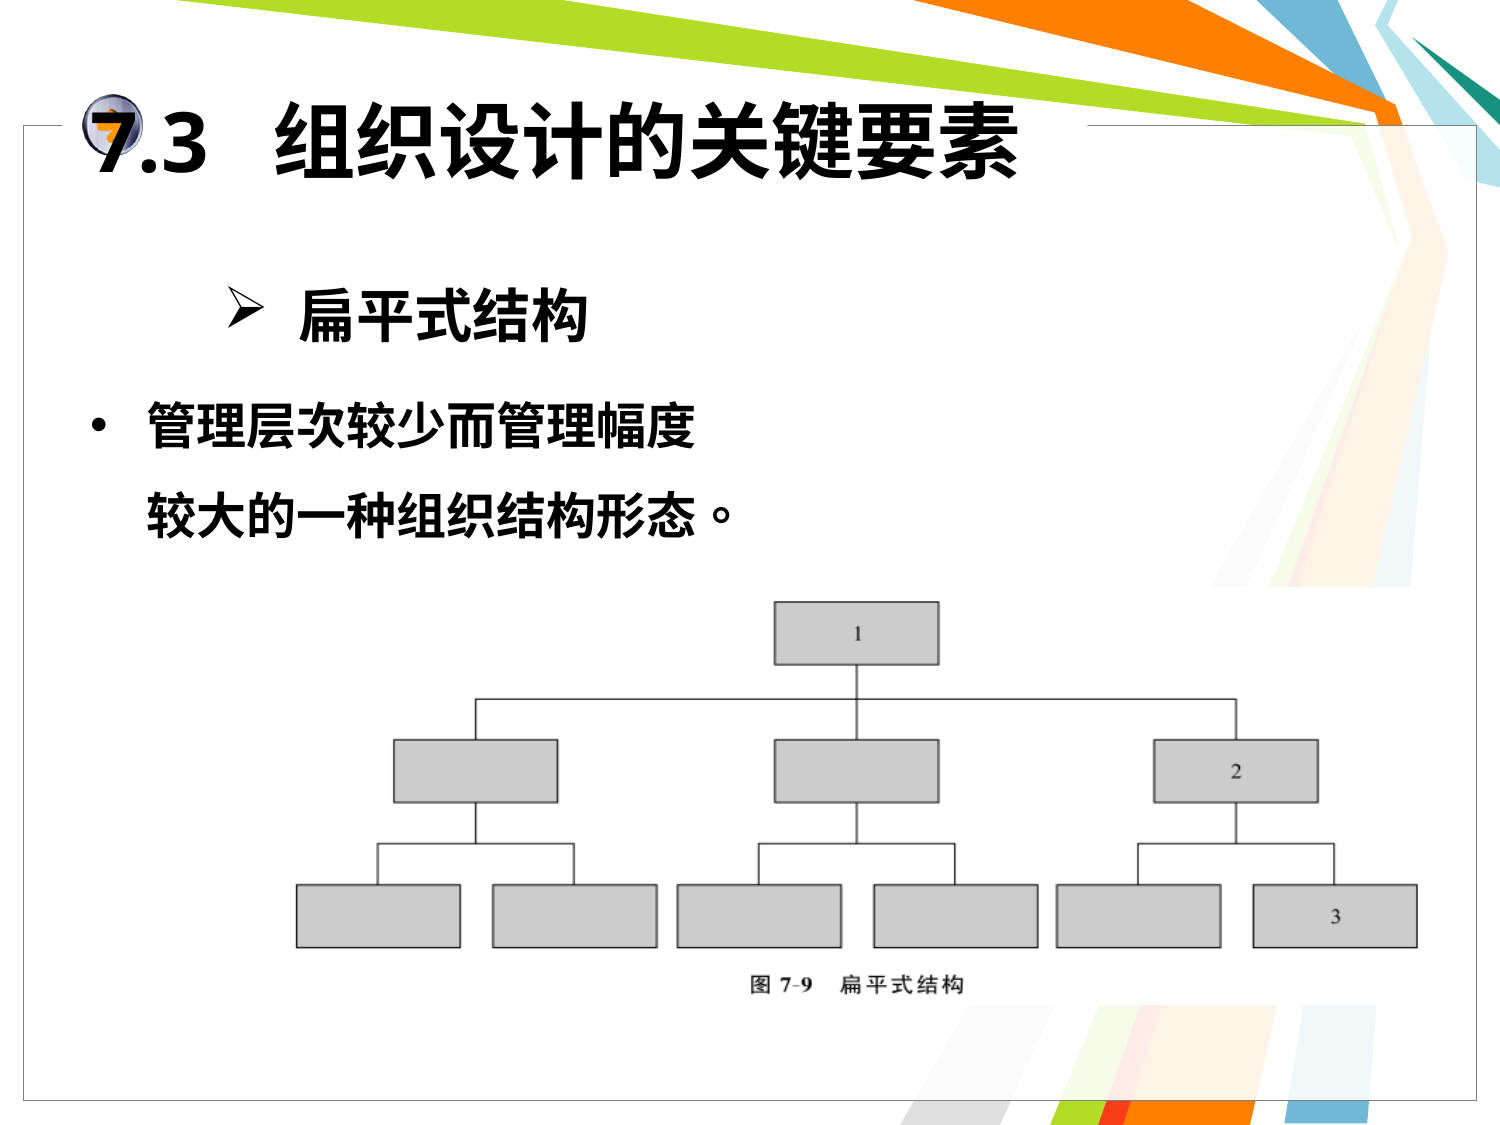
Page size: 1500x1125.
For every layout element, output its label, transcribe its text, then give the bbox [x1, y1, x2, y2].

picture [274, 587, 1426, 1006]
list 扁平式结构 [75, 251, 738, 356]
title 7.3 组织设计的关键要素 [75, 45, 1425, 233]
list 管理层次较少而管理幅度较大的一种组织结构形态。 [75, 356, 738, 1005]
